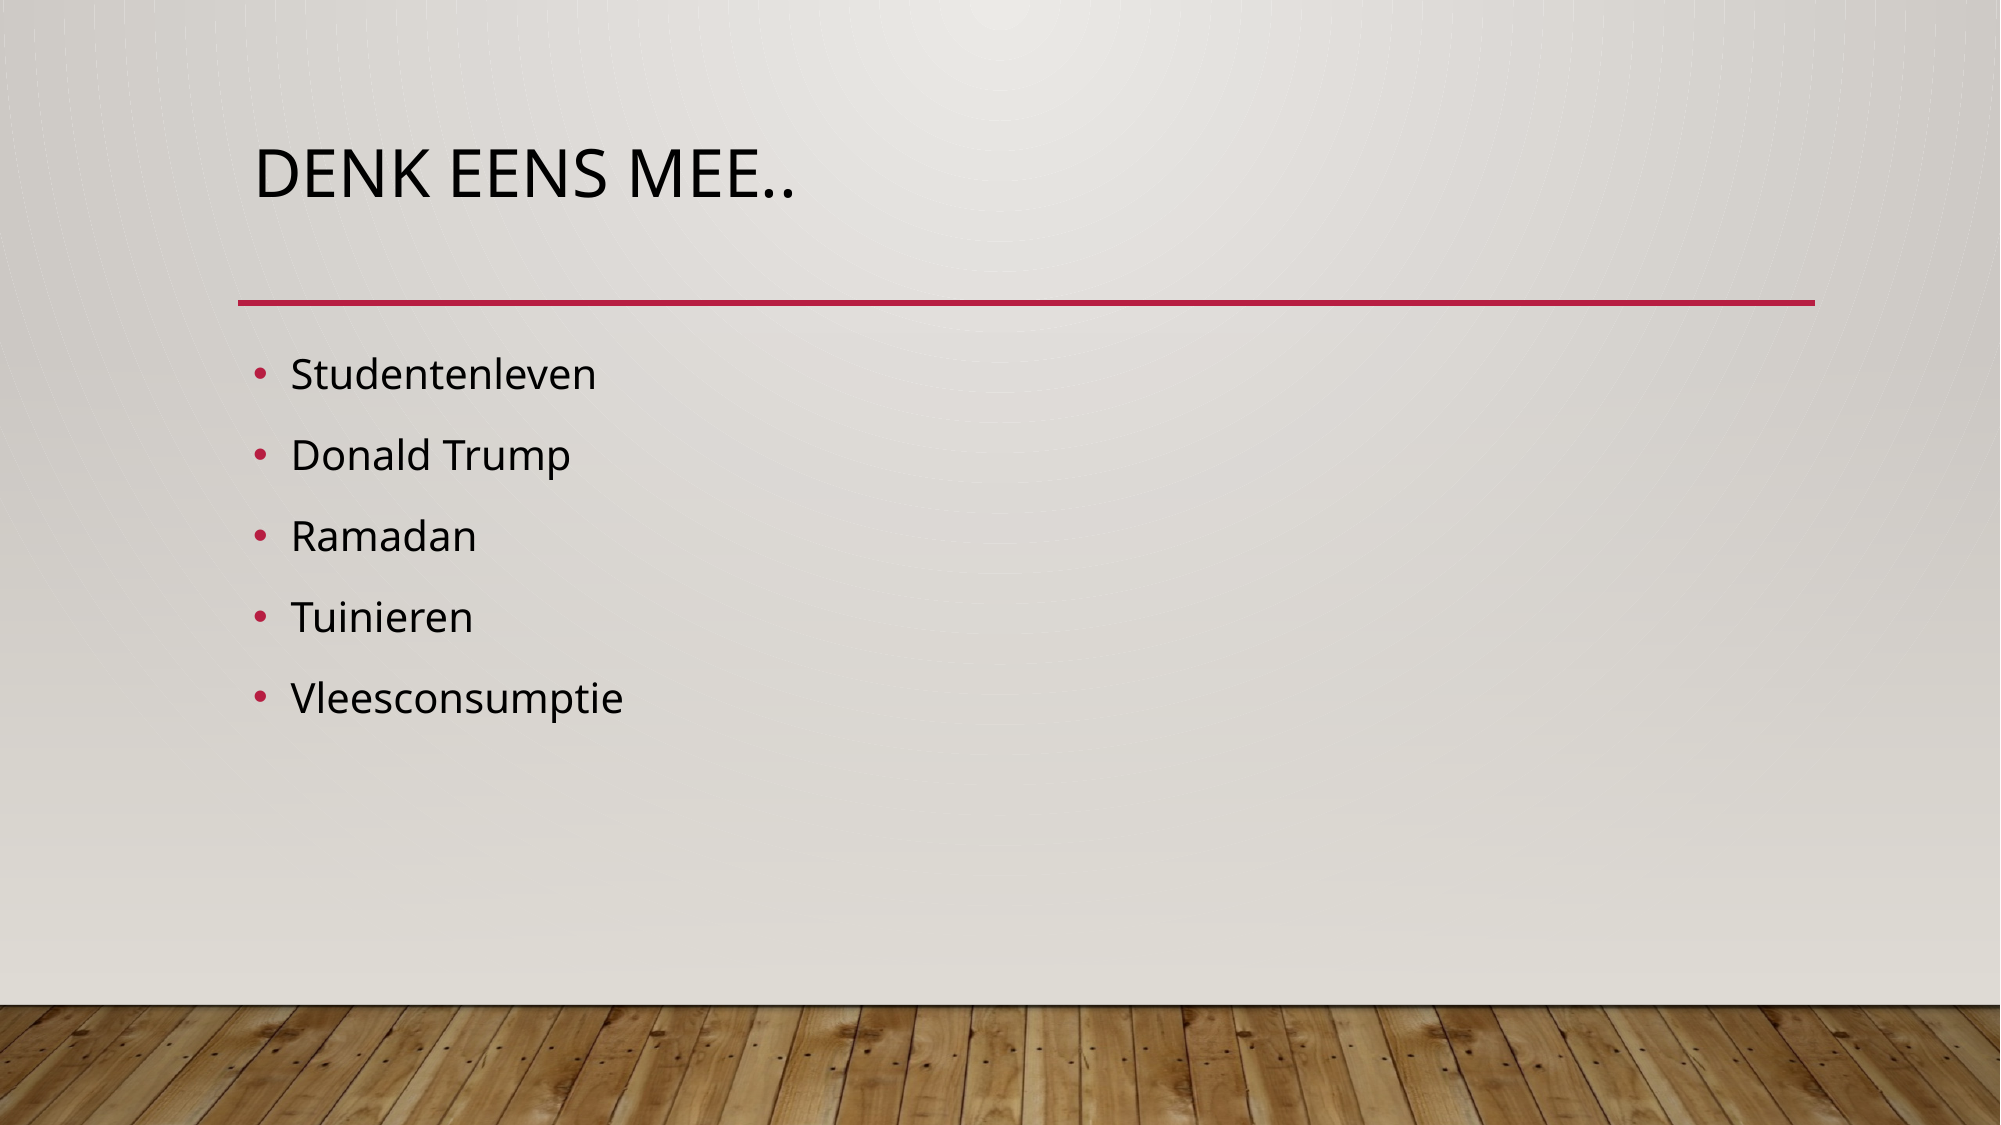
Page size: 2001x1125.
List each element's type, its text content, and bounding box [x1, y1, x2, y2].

title Denk eens mee.. [238, 131, 1814, 305]
picture [0, 1005, 2000, 1125]
list Studentenleven Donald Trump Ramadan Tuinieren Vleesconsumptie [238, 330, 1814, 897]
